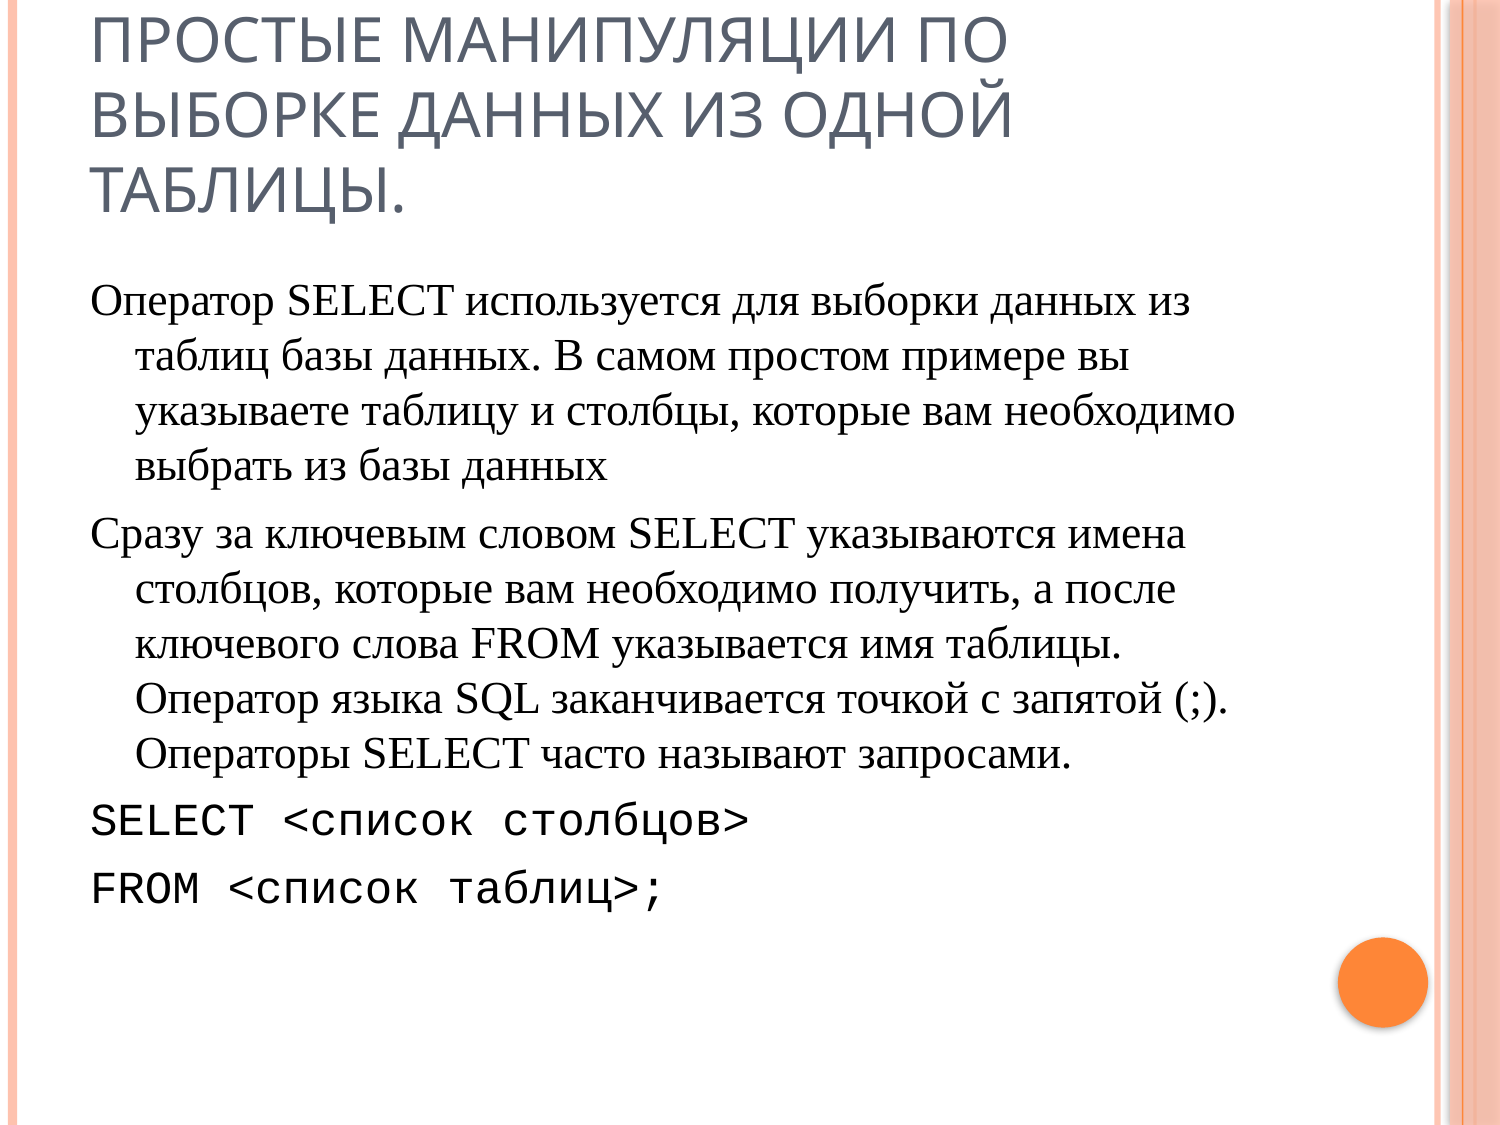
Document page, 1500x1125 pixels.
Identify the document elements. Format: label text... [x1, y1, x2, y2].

list Оператор SELECT используется для выборки данных из таблиц базы данных. В самом простом примере вы указываете таблицу и столбцы, которые вам необходимо выбрать из базы данных Сразу за ключевым словом SELECT указываются имена столбцов, которые вам необходимо получить, а после ключевого слова FROM указывается имя таблицы. Оператор языка SQL заканчивается точкой с запятой (;). Операторы SELECT часто называют запросами. SELECT <список столбцов> FROM <список таблиц>; [75, 262, 1300, 1062]
title Простые манипуляции по выборке данных из одной таблицы. [75, 45, 1300, 233]
